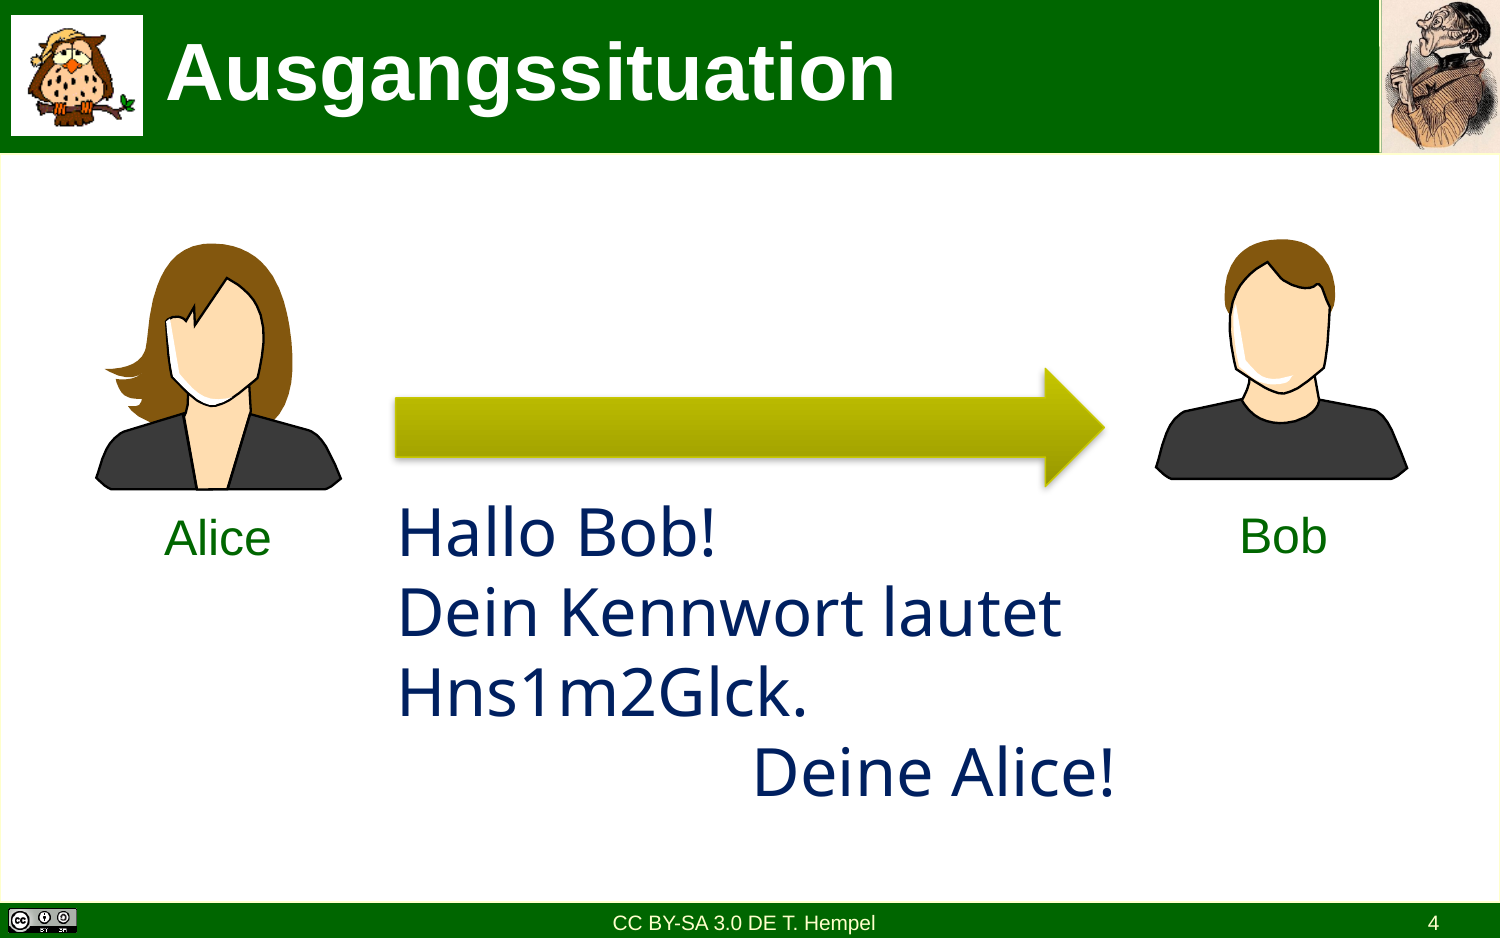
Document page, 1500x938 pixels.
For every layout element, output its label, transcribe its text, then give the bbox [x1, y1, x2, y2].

text_box Bob [1161, 496, 1406, 572]
text_box Hallo Bob! Dein Kennwort lautet Hns1m2Glck. Deine Alice! [381, 482, 1132, 818]
footer CC BY-SA 3.0 DE T. Hempel [419, 901, 1069, 927]
title Ausgangssituation [150, 17, 1365, 125]
picture [1148, 220, 1415, 487]
slide_number 4 [1104, 901, 1455, 927]
picture [1381, 0, 1500, 153]
text_box [394, 367, 1105, 482]
picture [88, 237, 349, 497]
text_box Alice [100, 505, 337, 573]
picture [8, 908, 77, 933]
picture [11, 15, 143, 136]
